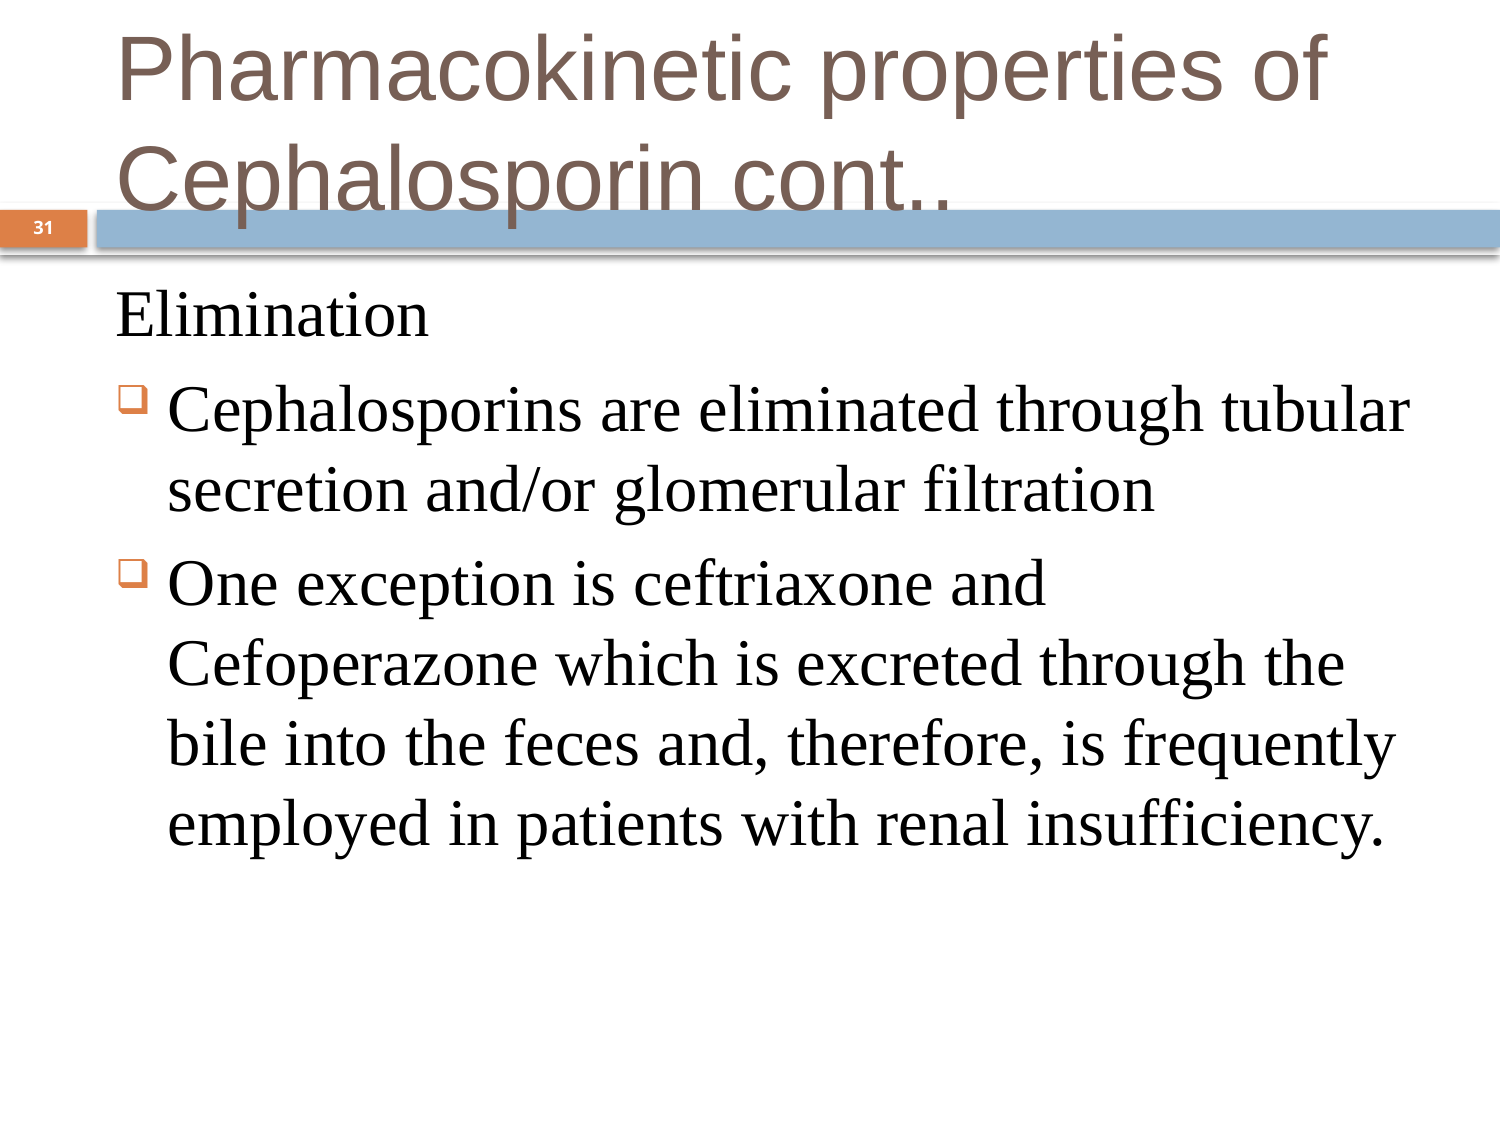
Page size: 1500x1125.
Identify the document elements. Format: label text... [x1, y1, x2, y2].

title Pharmacokinetic properties of Cephalosporin cont.. [100, 37, 1438, 200]
list Elimination Cephalosporins are eliminated through tubular secretion and/or glomerular filtration One exception is ceftriaxone and Cefoperazone which is excreted through the bile into the feces and, therefore, is frequently employed in patients with renal insufficiency. [100, 262, 1438, 1000]
slide_number 31 [0, 208, 88, 249]
